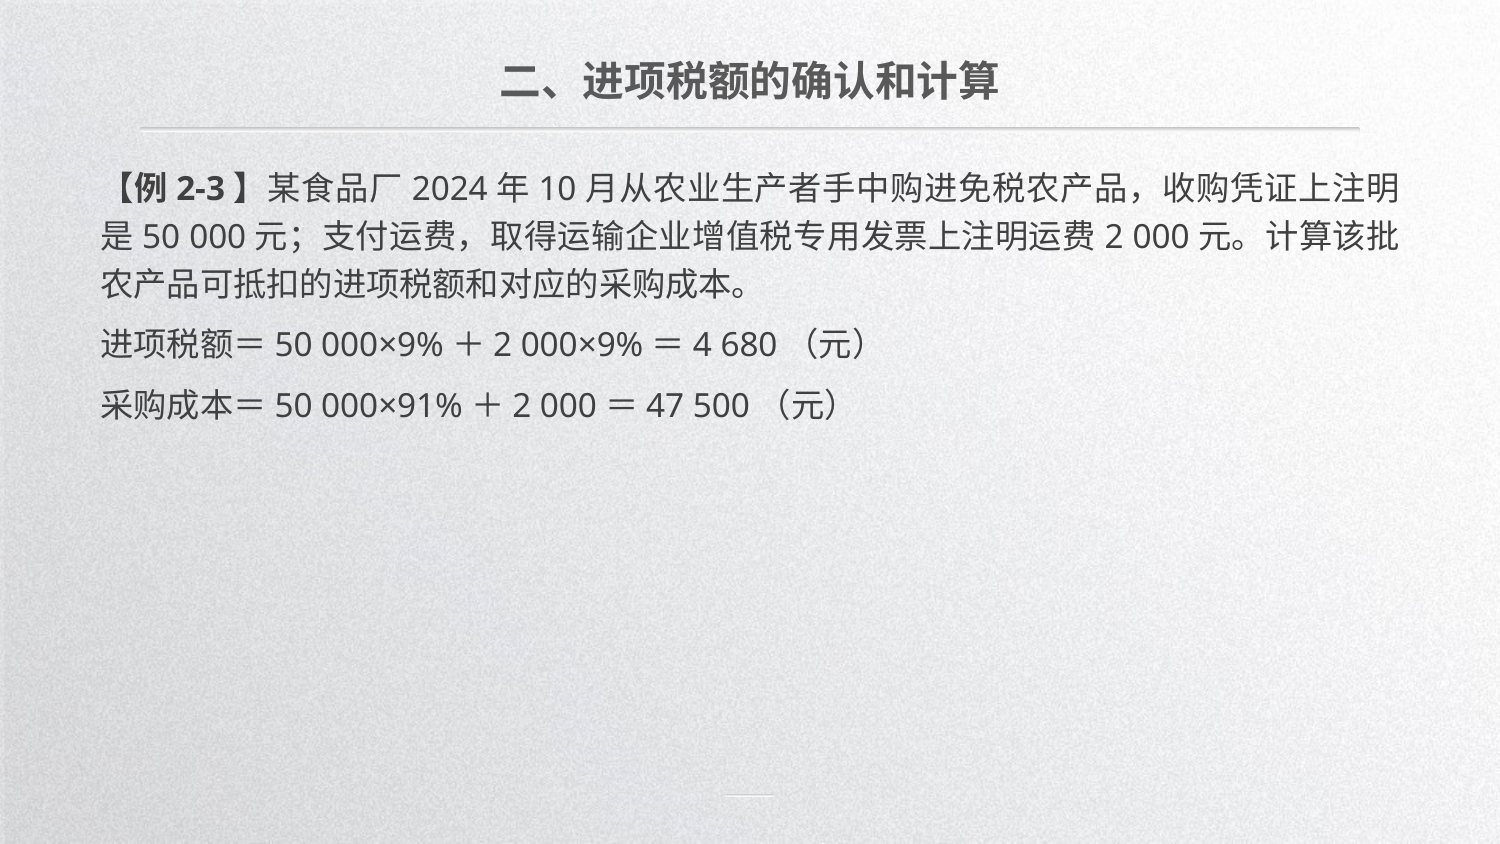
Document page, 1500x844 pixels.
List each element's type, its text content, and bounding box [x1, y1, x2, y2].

text_box 二、进项税额的确认和计算 [460, 49, 1039, 111]
text_box 【例2-3】某食品厂2024年10月从农业生产者手中购进免税农产品，收购凭证上注明是50 000元；支付运费，取得运输企业增值税专用发票上注明运费2 000元。计算该批农产品可抵扣的进项税额和对应的采购成本。 进项税额＝50 000×9%＋2 000×9%＝4 680（元） 采购成本＝50 000×91%＋2 000＝47 500（元） [100, 159, 1400, 545]
picture [0, 0, 1500, 844]
